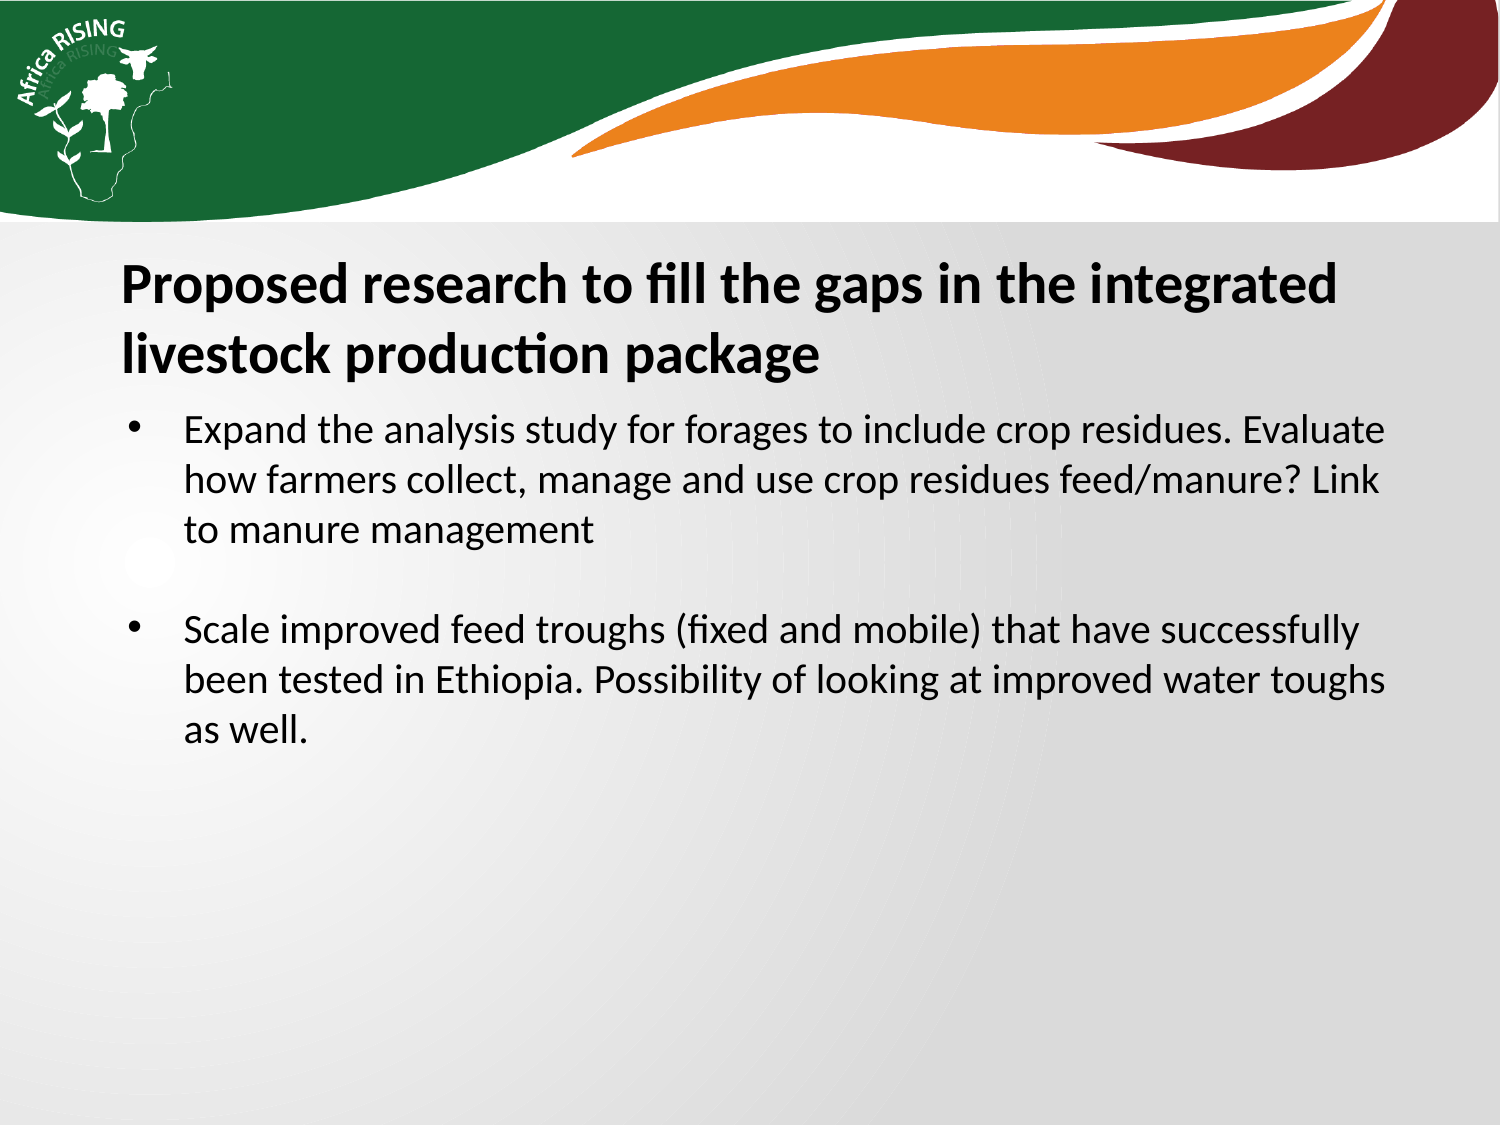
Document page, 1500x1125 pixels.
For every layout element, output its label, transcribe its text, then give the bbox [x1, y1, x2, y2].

text_box Expand the analysis study for forages to include crop residues. Evaluate how farmers collect, manage and use crop residues feed/manure? Link to manure management Scale improved feed troughs (fixed and mobile) that have successfully been tested in Ethiopia. Possibility of looking at improved water toughs as well. [112, 393, 1425, 759]
list Proposed research to fill the gaps in the integrated livestock production package [87, 237, 1363, 313]
picture [0, 0, 1499, 222]
